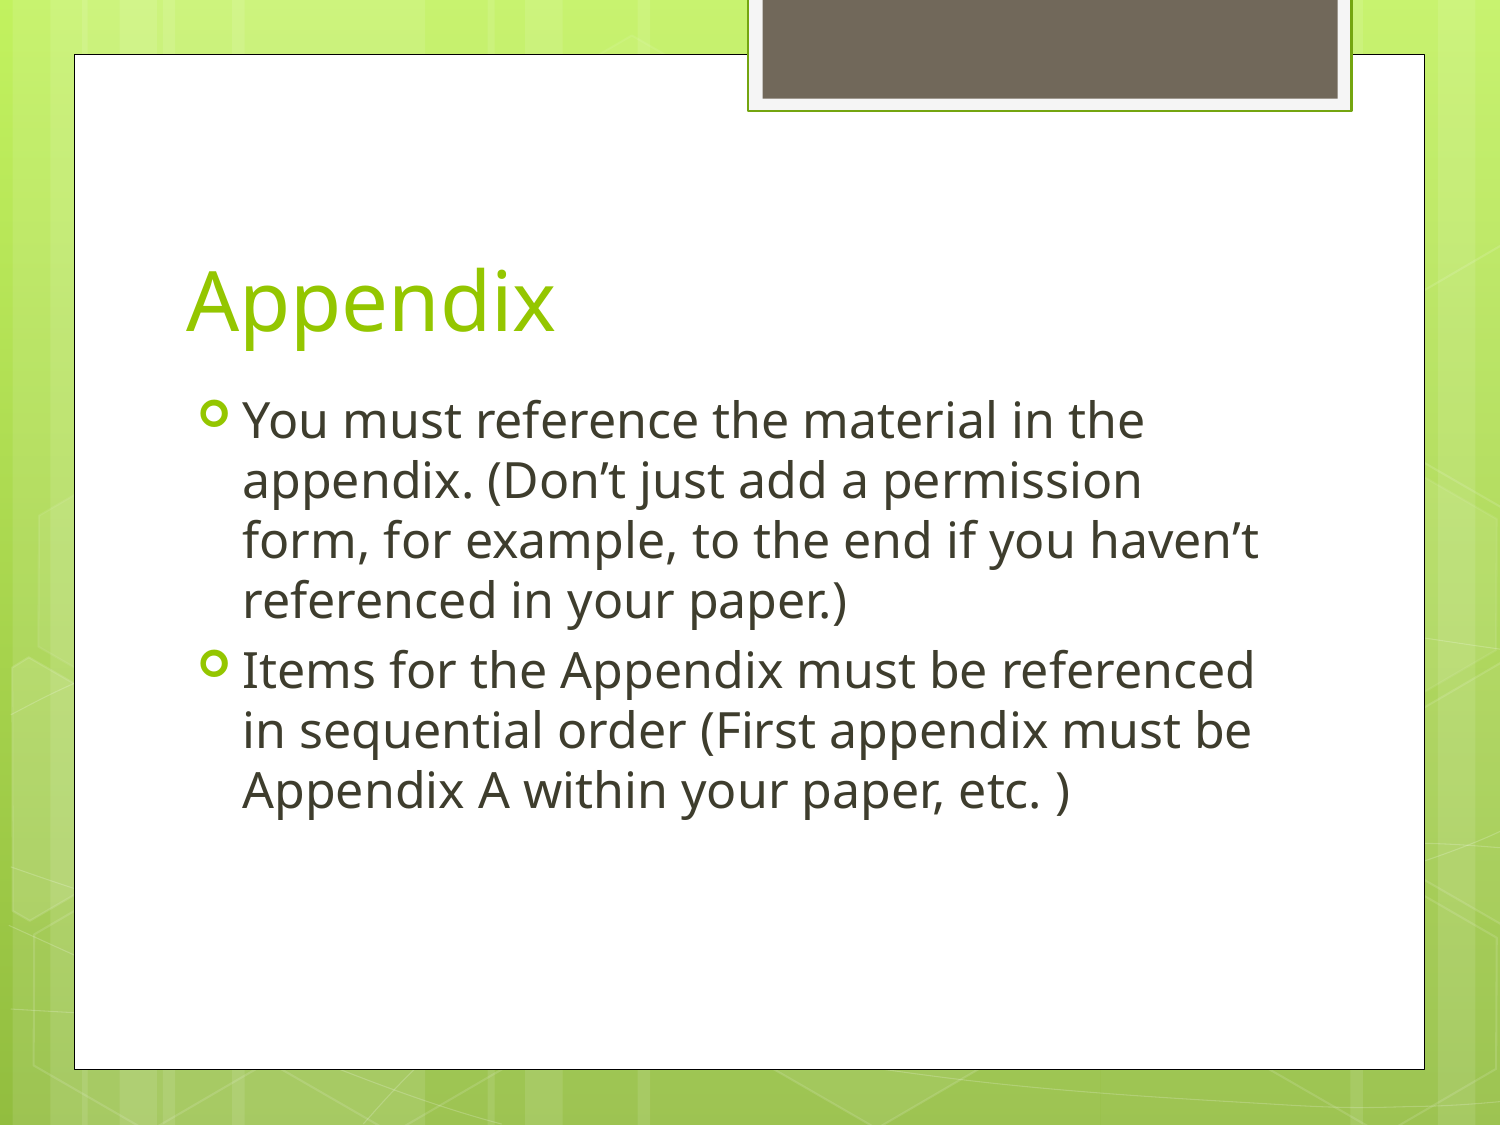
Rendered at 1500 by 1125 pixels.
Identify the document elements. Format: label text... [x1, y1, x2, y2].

list You must reference the material in the appendix. (Don’t just add a permission form, for example, to the end if you haven’t referenced in your paper.) Items for the Appendix must be referenced in sequential order (First appendix must be Appendix A within your paper, etc. ) [171, 381, 1283, 957]
title Appendix [171, 168, 1324, 357]
